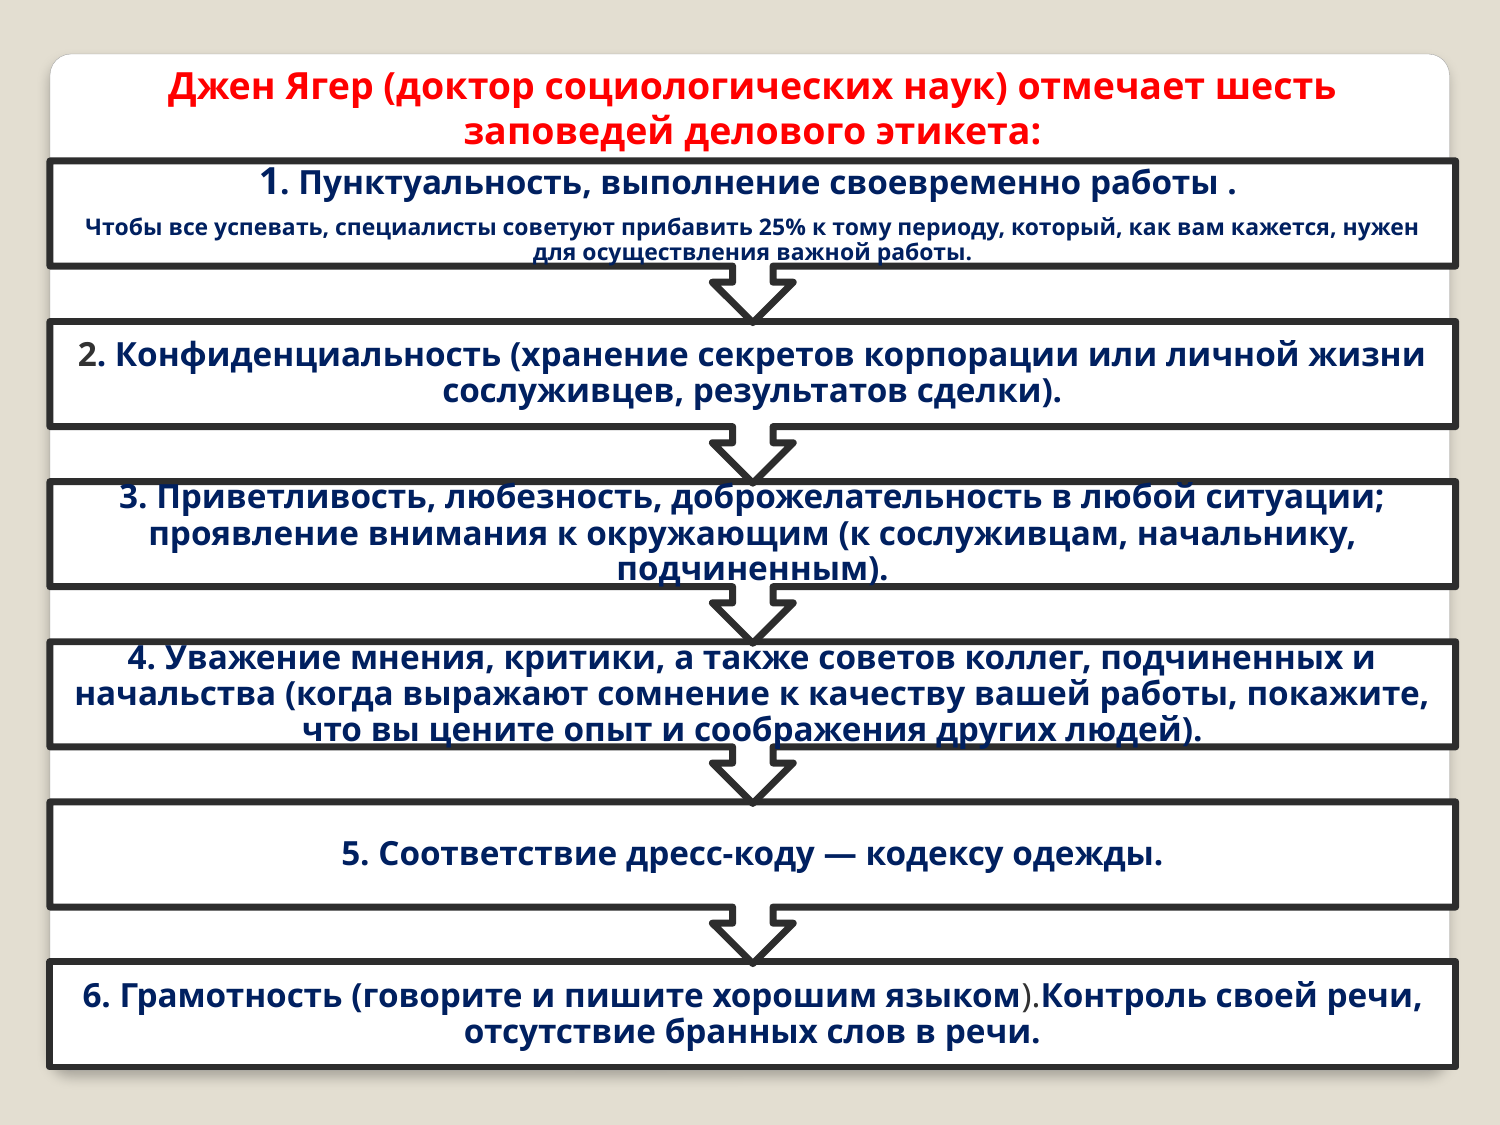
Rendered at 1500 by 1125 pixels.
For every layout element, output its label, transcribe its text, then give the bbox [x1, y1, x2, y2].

text_box Джен Ягер (доктор социологических наук) отмечает шесть заповедей делового этикета: [49, 54, 1456, 157]
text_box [49, 160, 1456, 1068]
